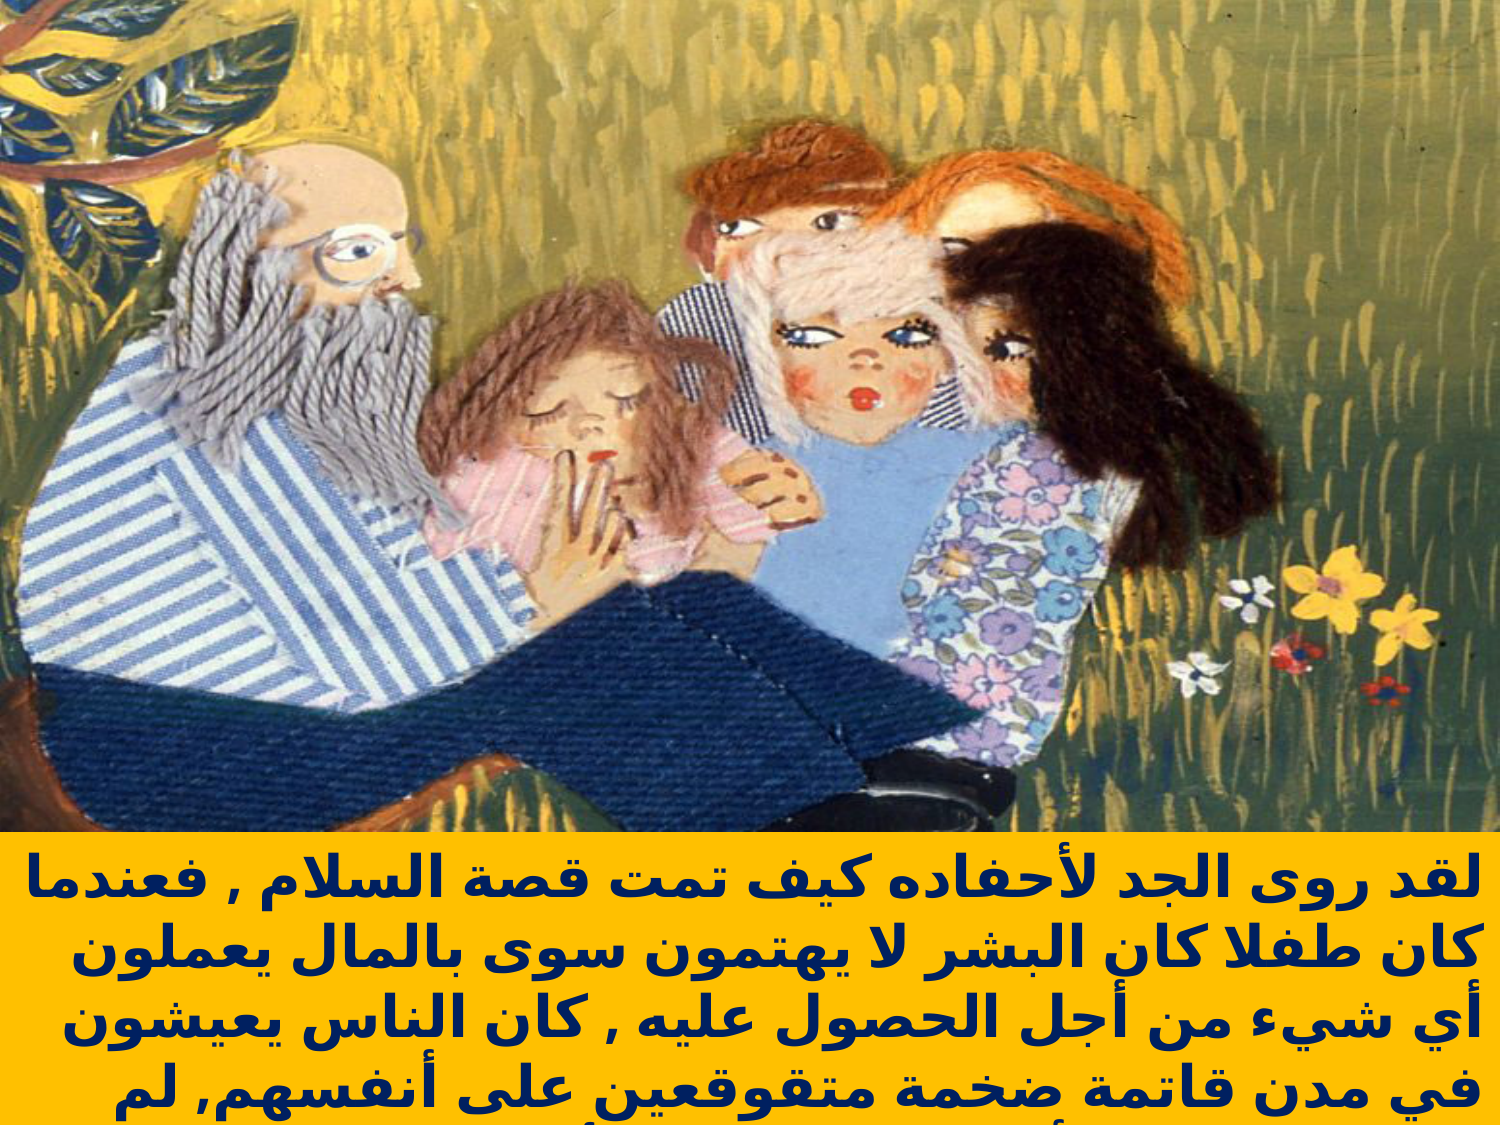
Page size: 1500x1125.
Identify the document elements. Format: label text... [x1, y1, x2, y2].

text_box لقد روى الجد لأحفاده كيف تمت قصة السلام , فعندما كان طفلا كان البشر لا يهتمون سوى بالمال يعملون أي شيء من أجل الحصول عليه , كان الناس يعيشون في مدن قاتمة ضخمة متقوقعين على أنفسهم, لم يكن في المدن أي مكان ليلعب الأطفال به... [0, 839, 1500, 1125]
picture [0, 0, 1500, 833]
